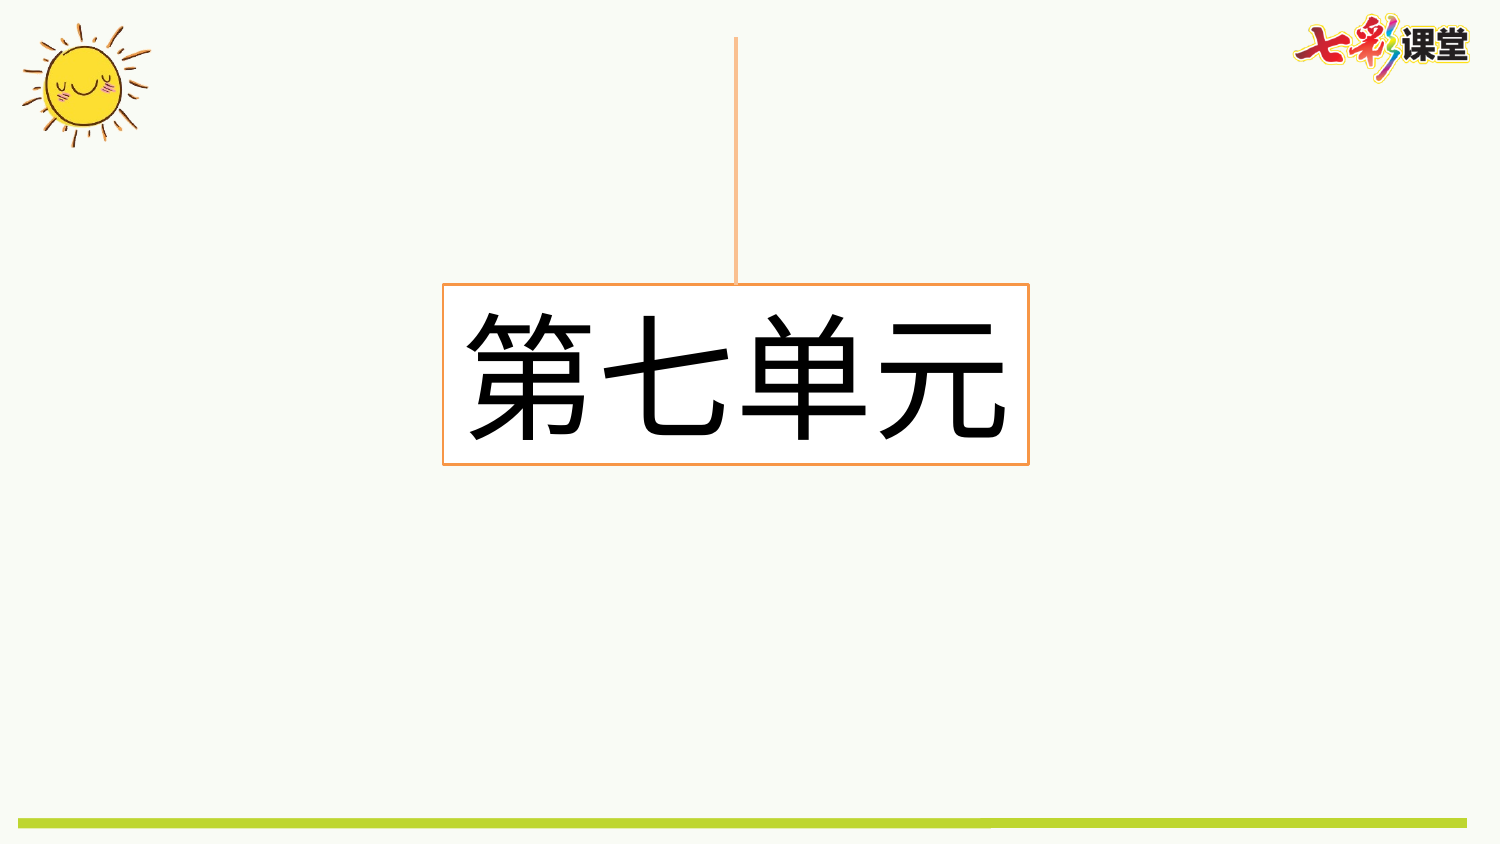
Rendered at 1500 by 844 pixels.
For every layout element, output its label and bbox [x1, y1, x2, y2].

picture [0, 0, 173, 172]
picture [18, 771, 1467, 844]
picture [1291, 9, 1472, 87]
text_box [442, 0, 1029, 467]
